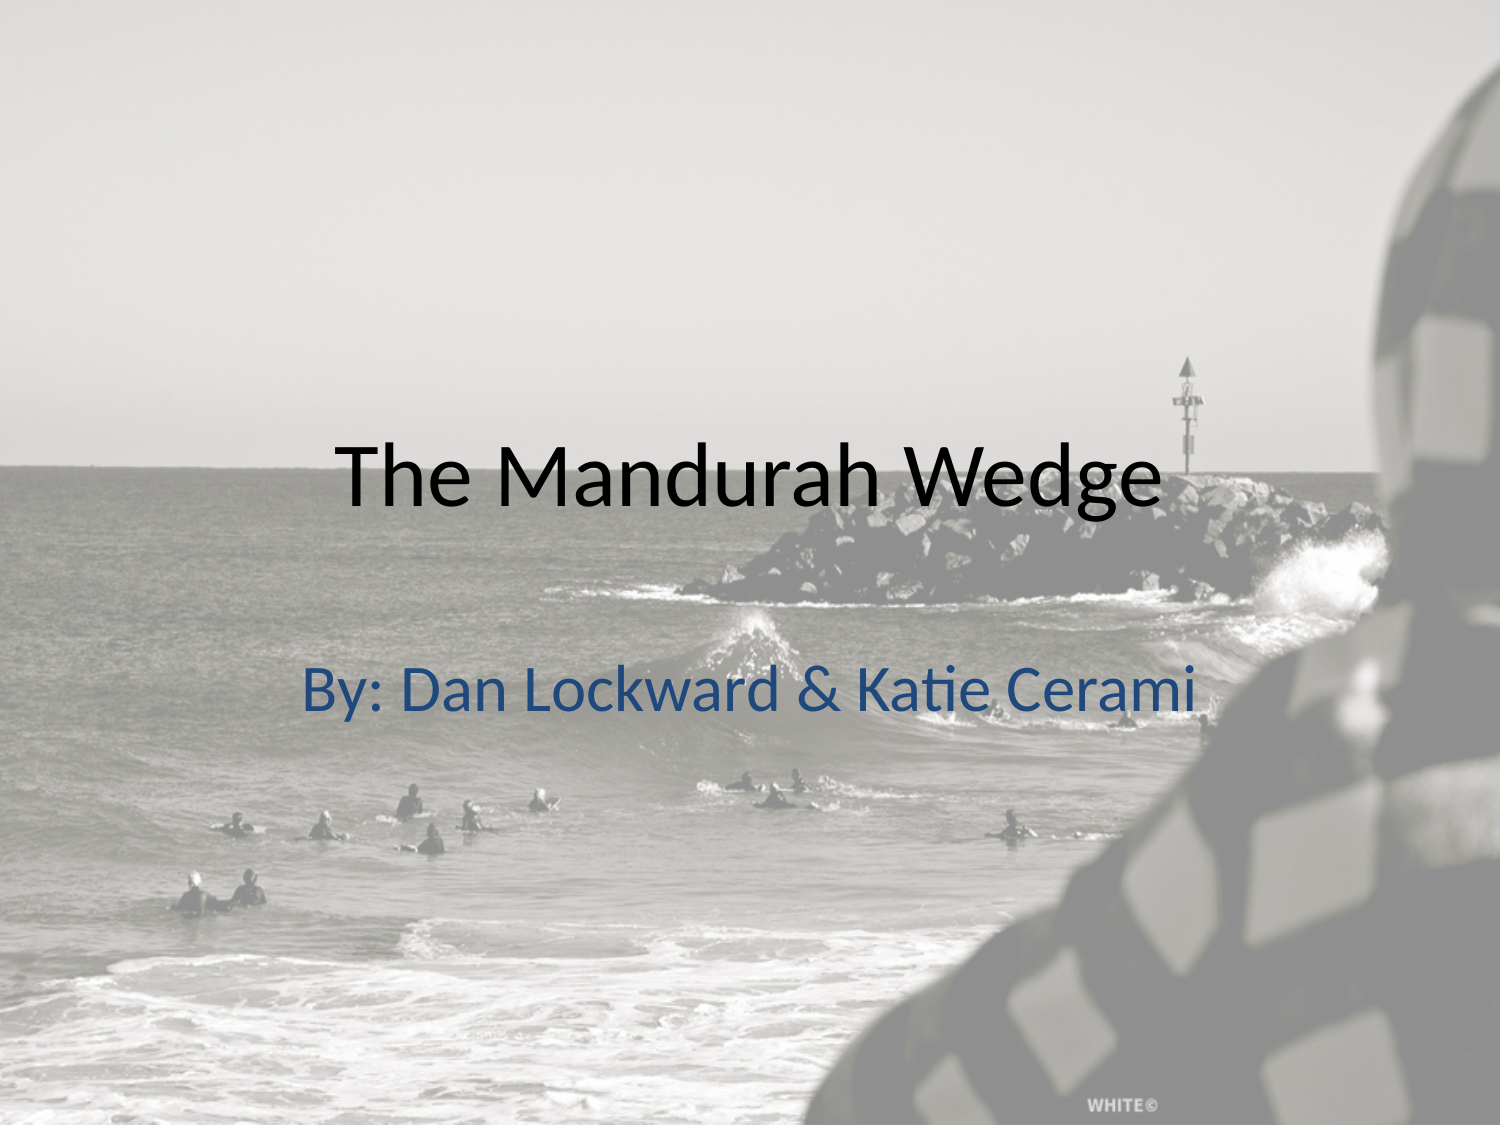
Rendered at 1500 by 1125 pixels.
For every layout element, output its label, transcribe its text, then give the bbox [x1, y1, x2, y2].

subtitle By: Dan Lockward & Katie Cerami [225, 637, 1275, 925]
title The Mandurah Wedge [112, 349, 1388, 591]
